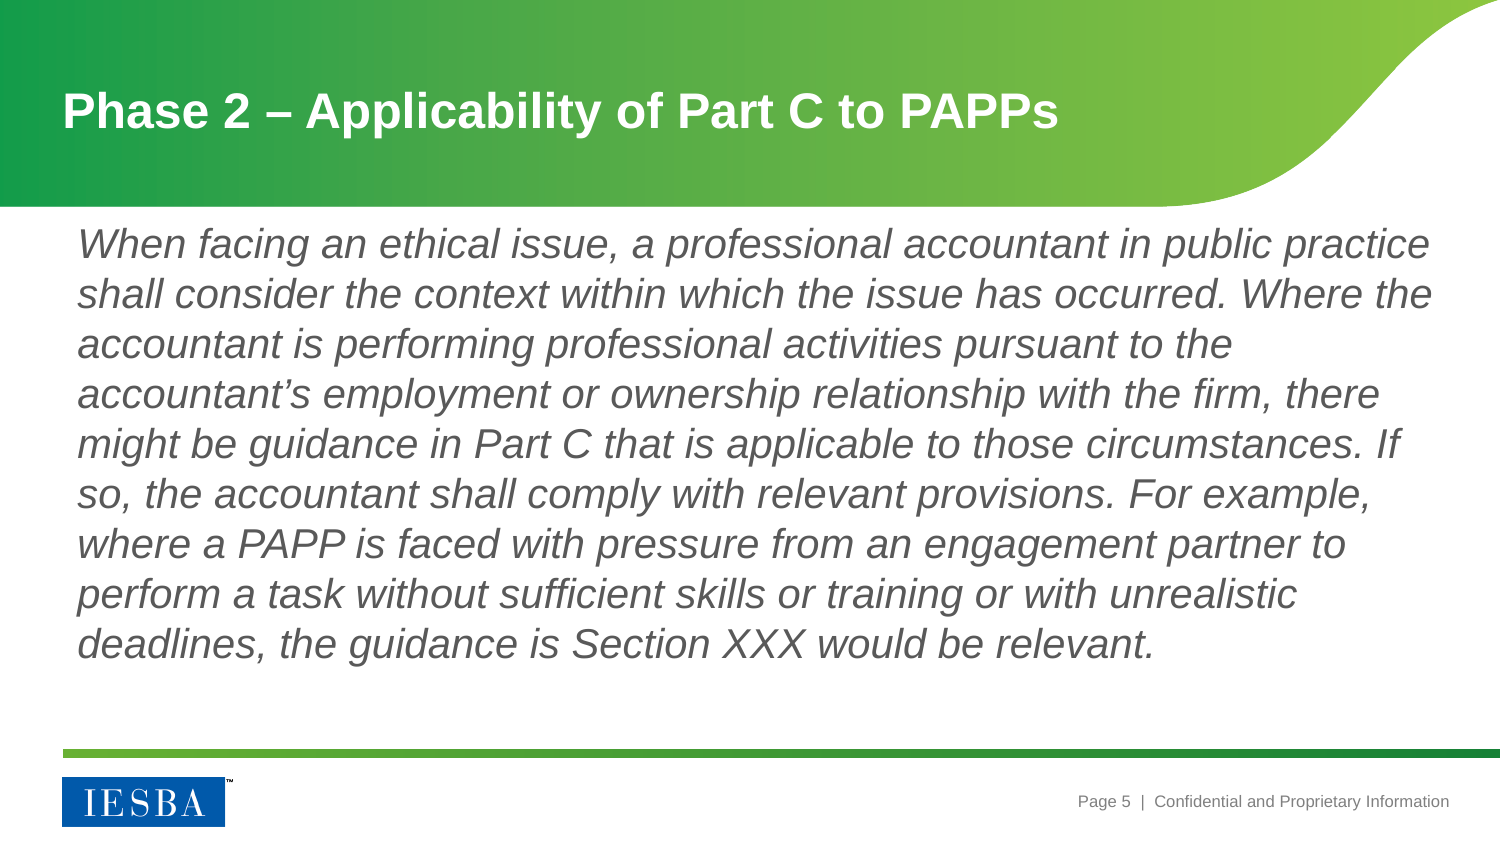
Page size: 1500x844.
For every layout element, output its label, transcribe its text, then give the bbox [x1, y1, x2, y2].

picture [62, 777, 233, 827]
list When facing an ethical issue, a professional accountant in public practice shall consider the context within which the issue has occurred. Where the accountant is performing professional activities pursuant to the accountant’s employment or ownership relationship with the firm, there might be guidance in Part C that is applicable to those circumstances. If so, the accountant shall comply with relevant provisions. For example, where a PAPP is faced with pressure from an engagement partner to perform a task without sufficient skills or training or with unrealistic deadlines, the guidance is Section XXX would be relevant. [62, 209, 1450, 724]
picture [0, 0, 1500, 207]
title Phase 2 – Applicability of Part C to PAPPs [62, 75, 1300, 142]
